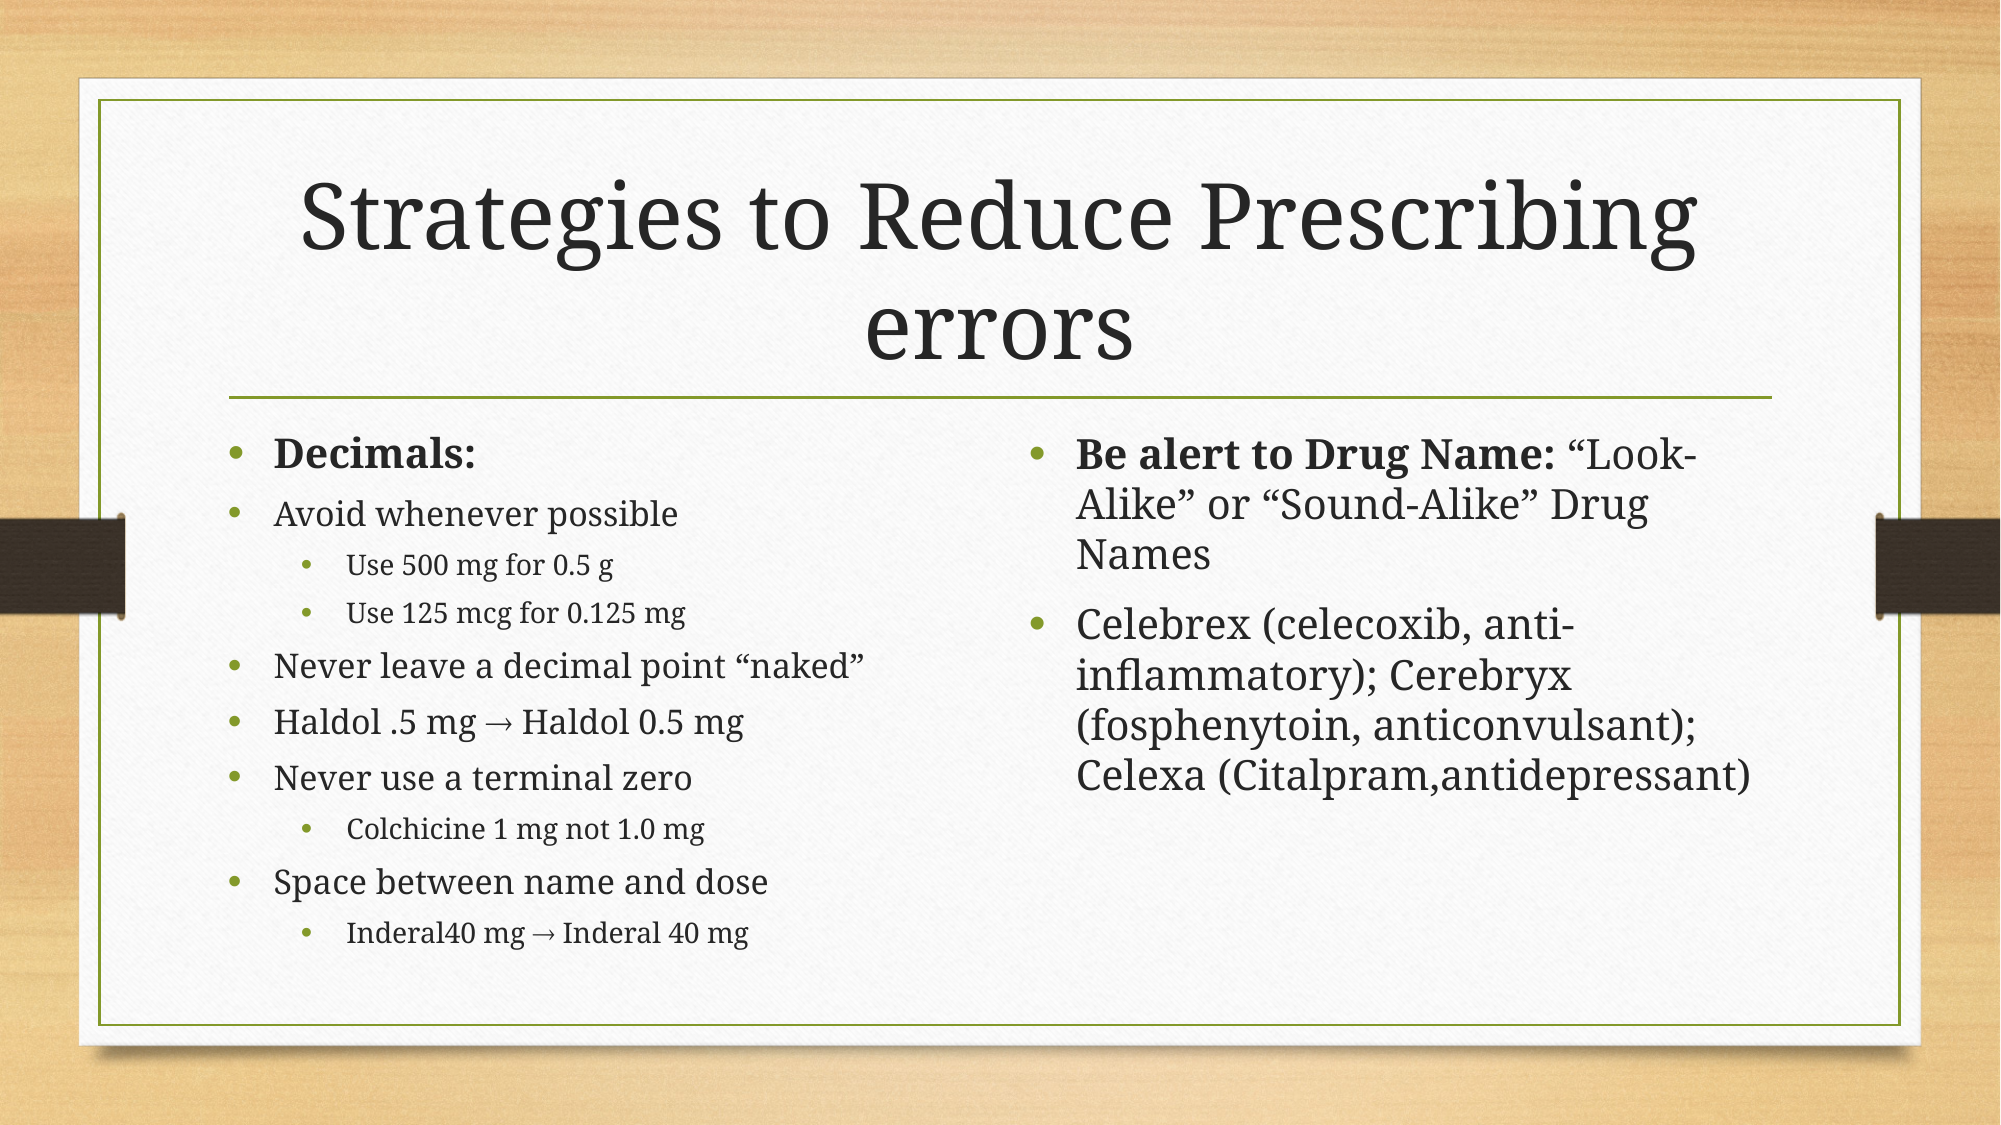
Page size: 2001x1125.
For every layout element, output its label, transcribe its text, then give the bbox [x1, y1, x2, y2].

picture [0, 0, 2001, 1125]
list Be alert to Drug Name: “Look-Alike” or “Sound-Alike” Drug Names Celebrex (celecoxib, anti-inflammatory); Cerebryx (fosphenytoin, anticonvulsant); Celexa (Citalpram,antidepressant) [1013, 420, 1788, 963]
list Decimals: Avoid whenever possible Use 500 mg for 0.5 g Use 125 mcg for 0.125 mg Never leave a decimal point “naked” Haldol .5 mg  Haldol 0.5 mg Never use a terminal zero Colchicine 1 mg not 1.0 mg Space between name and dose Inderal40 mg  Inderal 40 mg [213, 420, 987, 963]
title Strategies to Reduce Prescribing errors [212, 161, 1788, 375]
